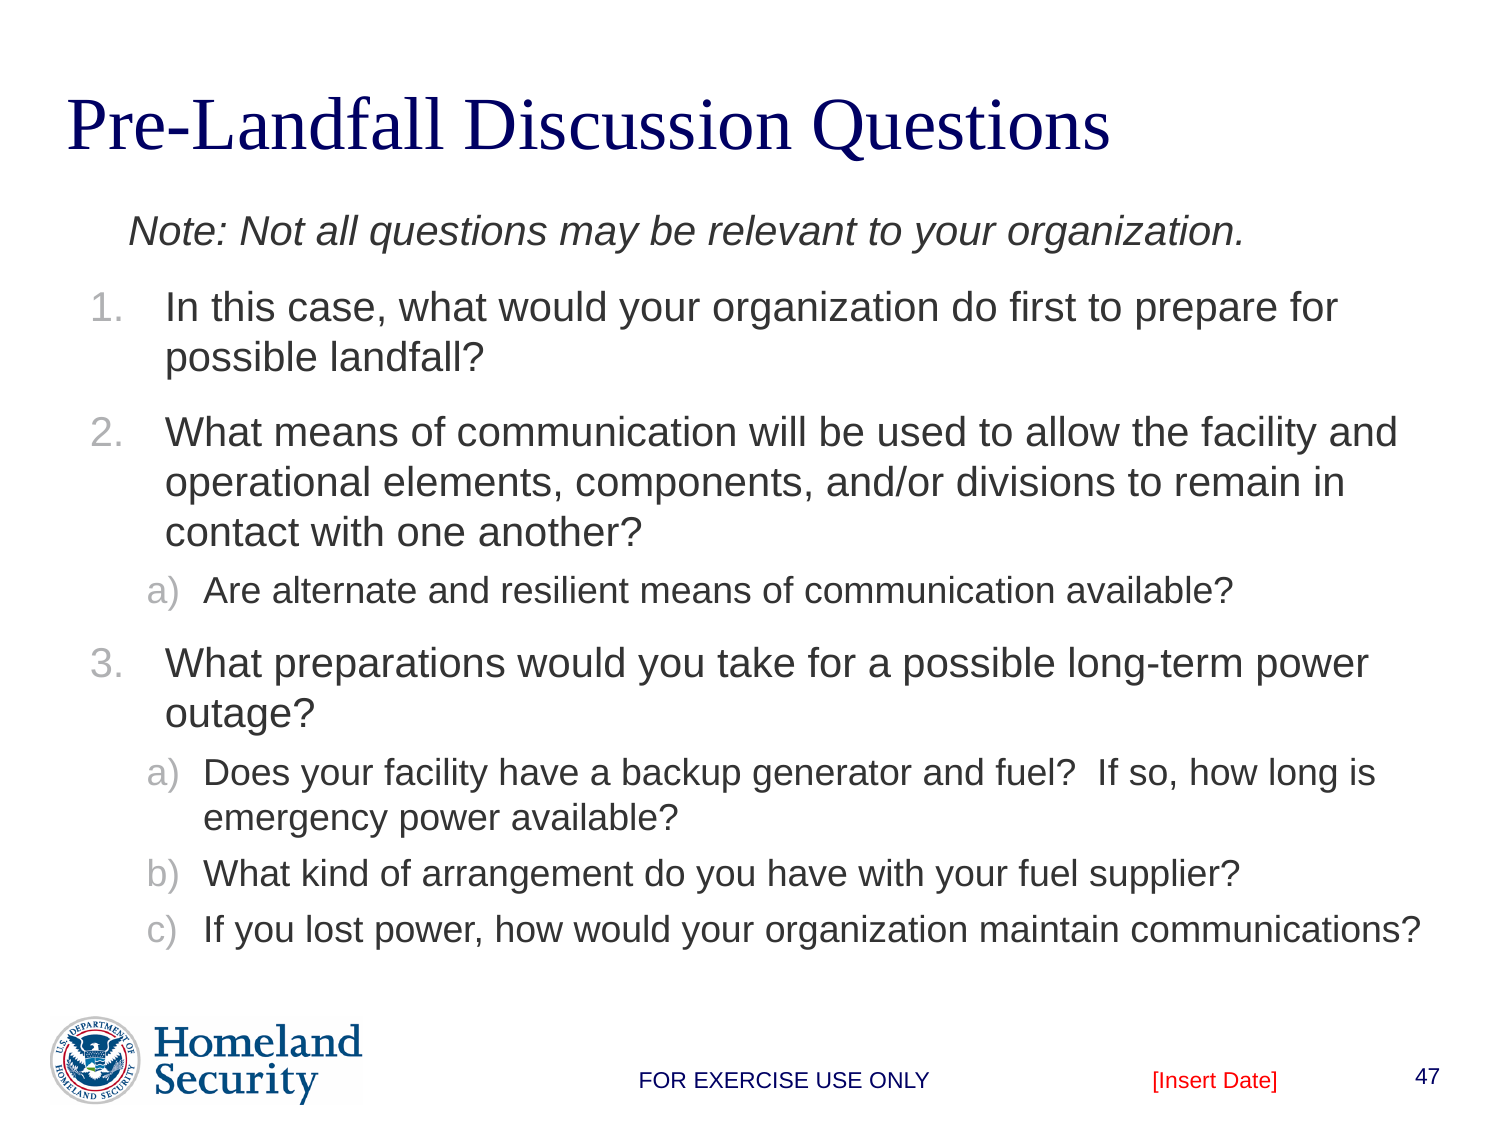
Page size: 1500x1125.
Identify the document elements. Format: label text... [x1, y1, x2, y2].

slide_number 47 [1399, 1053, 1476, 1097]
picture [50, 1016, 363, 1105]
title Pre-Landfall Discussion Questions [51, 0, 1278, 173]
list Note: Not all questions may be relevant to your organization. In this case, what would your organization do first to prepare for possible landfall? What means of communication will be used to allow the facility and operational elements, components, and/or divisions to remain in contact with one another? Are alternate and resilient means of communication available? What preparations would you take for a possible long-term power outage? Does your facility have a backup generator and fuel? If so, how long is emergency power available? What kind of arrangement do you have with your fuel supplier? If you lost power, how would your organization maintain communications? [75, 187, 1463, 968]
